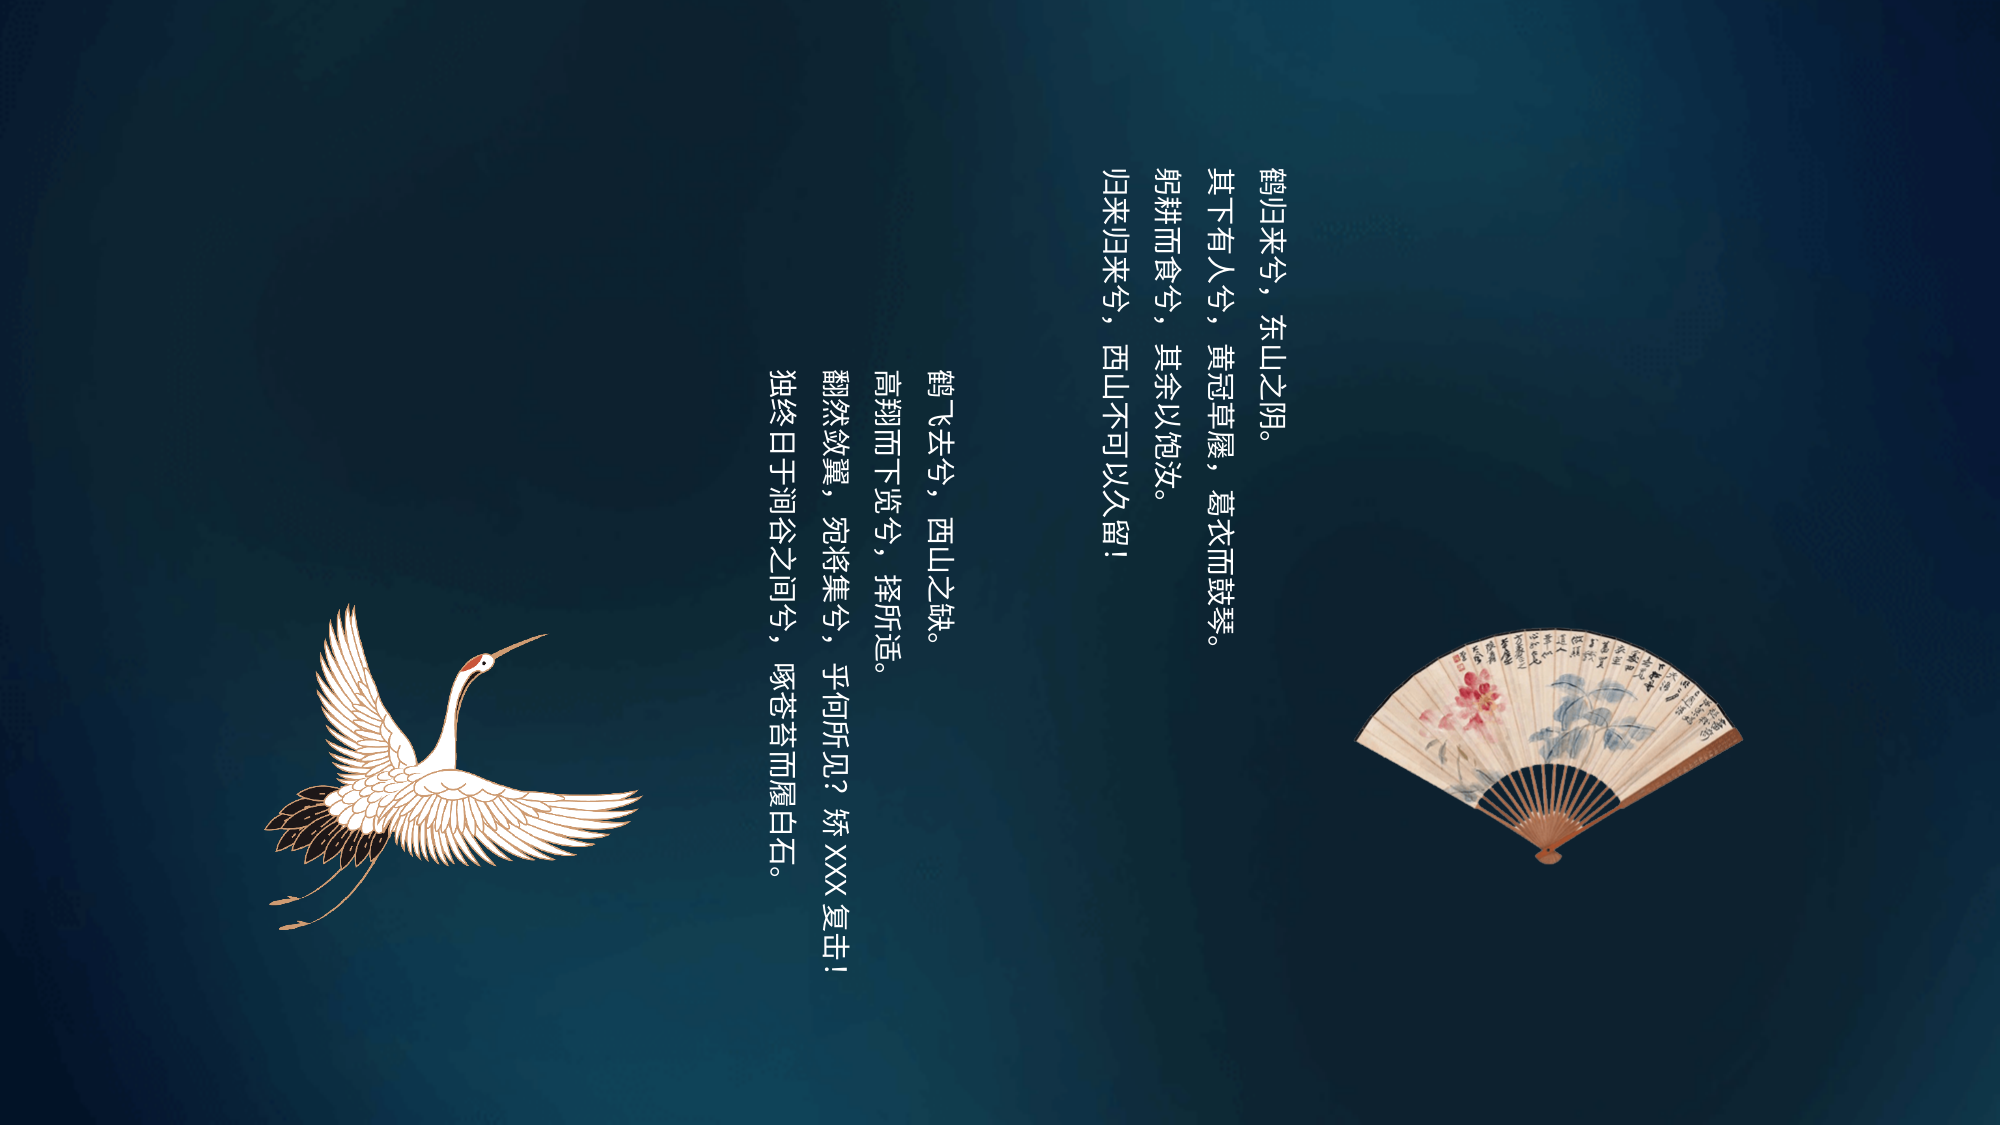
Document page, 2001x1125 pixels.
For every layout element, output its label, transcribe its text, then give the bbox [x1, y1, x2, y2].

picture [0, 0, 2000, 1125]
text_box 鹤归来兮，东山之阴。 其下有人兮，黄冠草屦，葛衣而鼓琴。 躬耕而食兮，其余以饱汝。 归来归来兮，西山不可以久留！ [1074, 152, 1317, 851]
text_box 鹤飞去兮，西山之缺。 高翔而下览兮，择所适。 翻然敛翼，宛将集兮，乎何所见？矫XXX复击！ 独终日于涧谷之间兮，啄苍苔而履白石。 [741, 355, 985, 1125]
